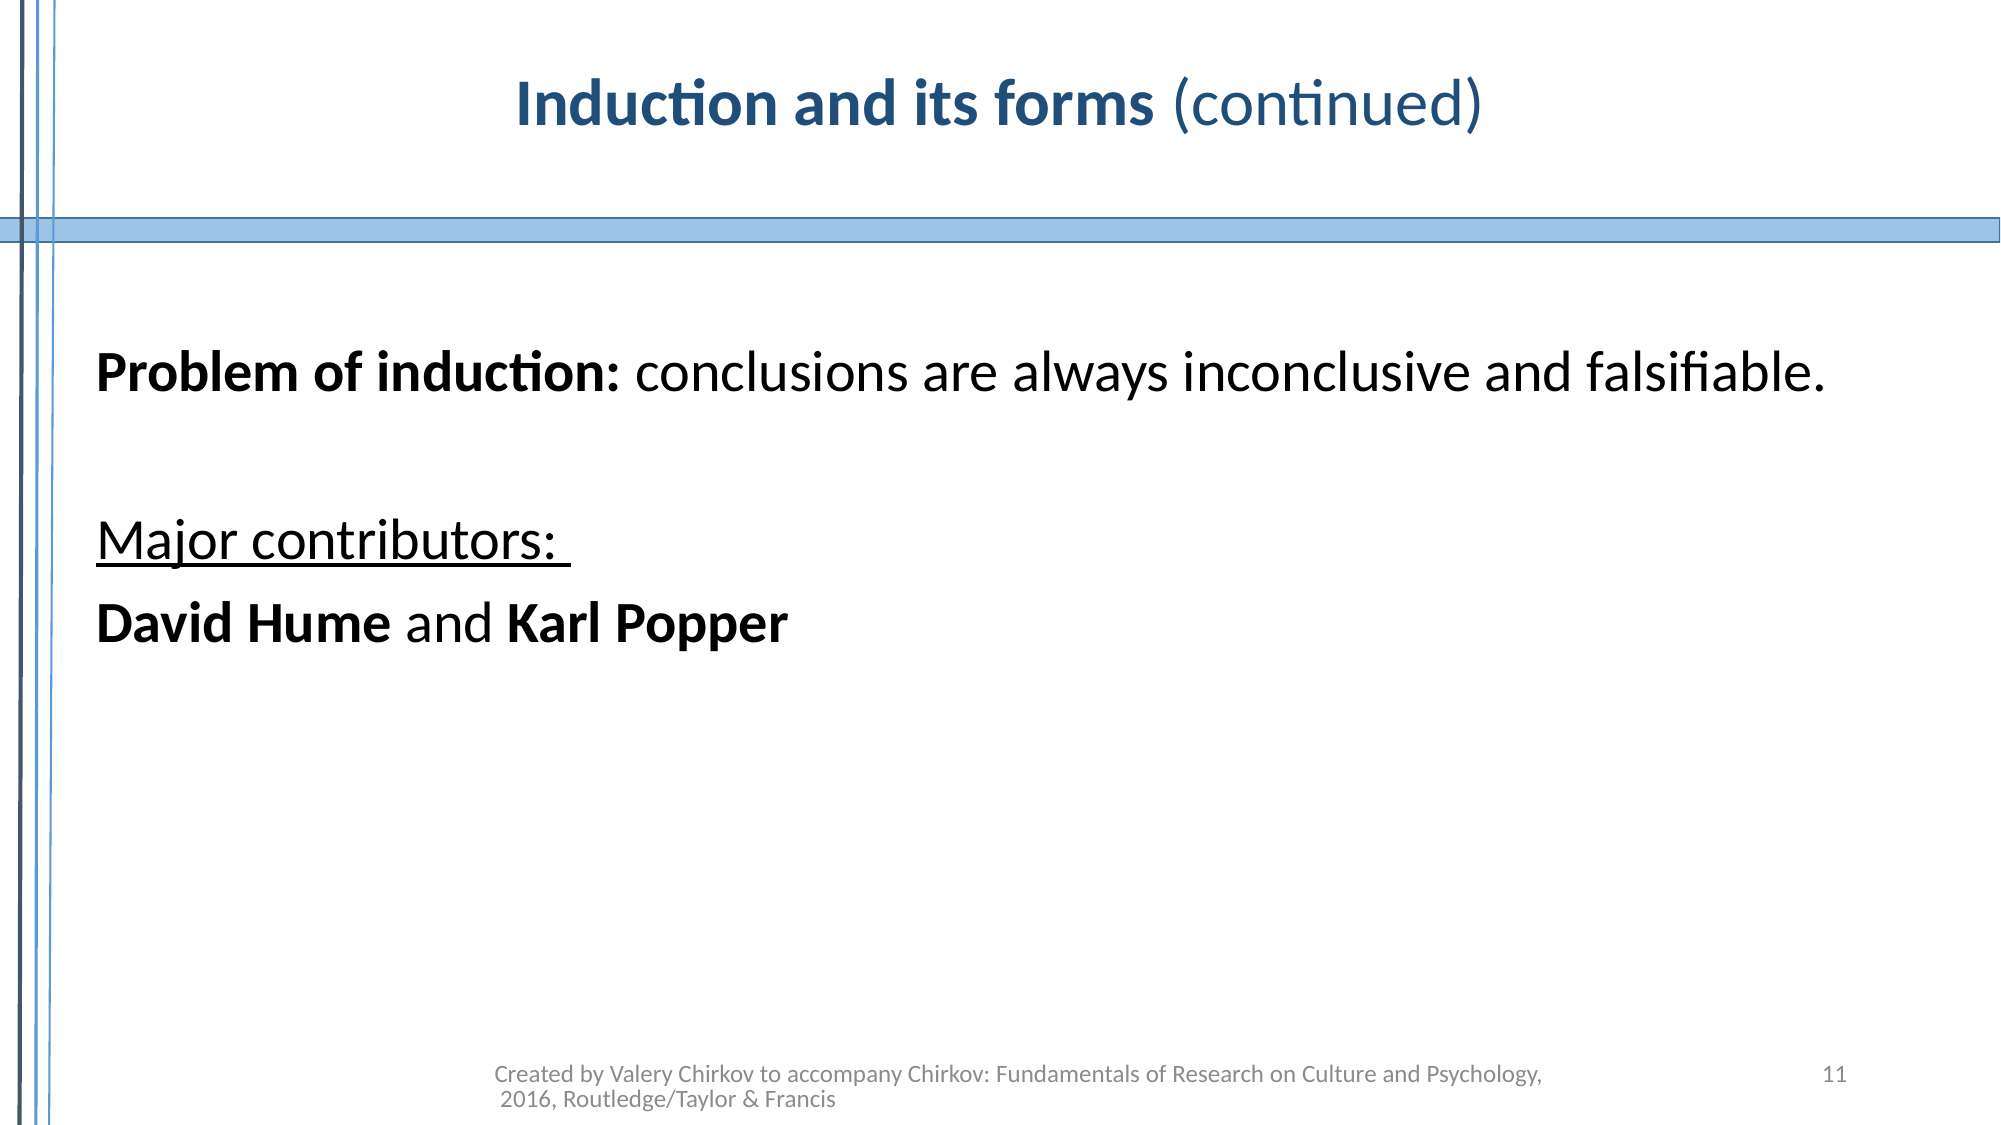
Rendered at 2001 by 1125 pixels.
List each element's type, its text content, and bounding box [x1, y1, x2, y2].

title Induction and its forms (continued) [137, 27, 1863, 180]
list Problem of induction: conclusions are always inconclusive and falsifiable. Major contributors: David Hume and Karl Popper [81, 243, 1968, 1014]
slide_number 11 [1755, 1042, 1863, 1103]
footer Created by Valery Chirkov to accompany Chirkov: Fundamentals of Research on Culture and Psychology, 2016, Routledge/Taylor & Francis [479, 1042, 1562, 1103]
